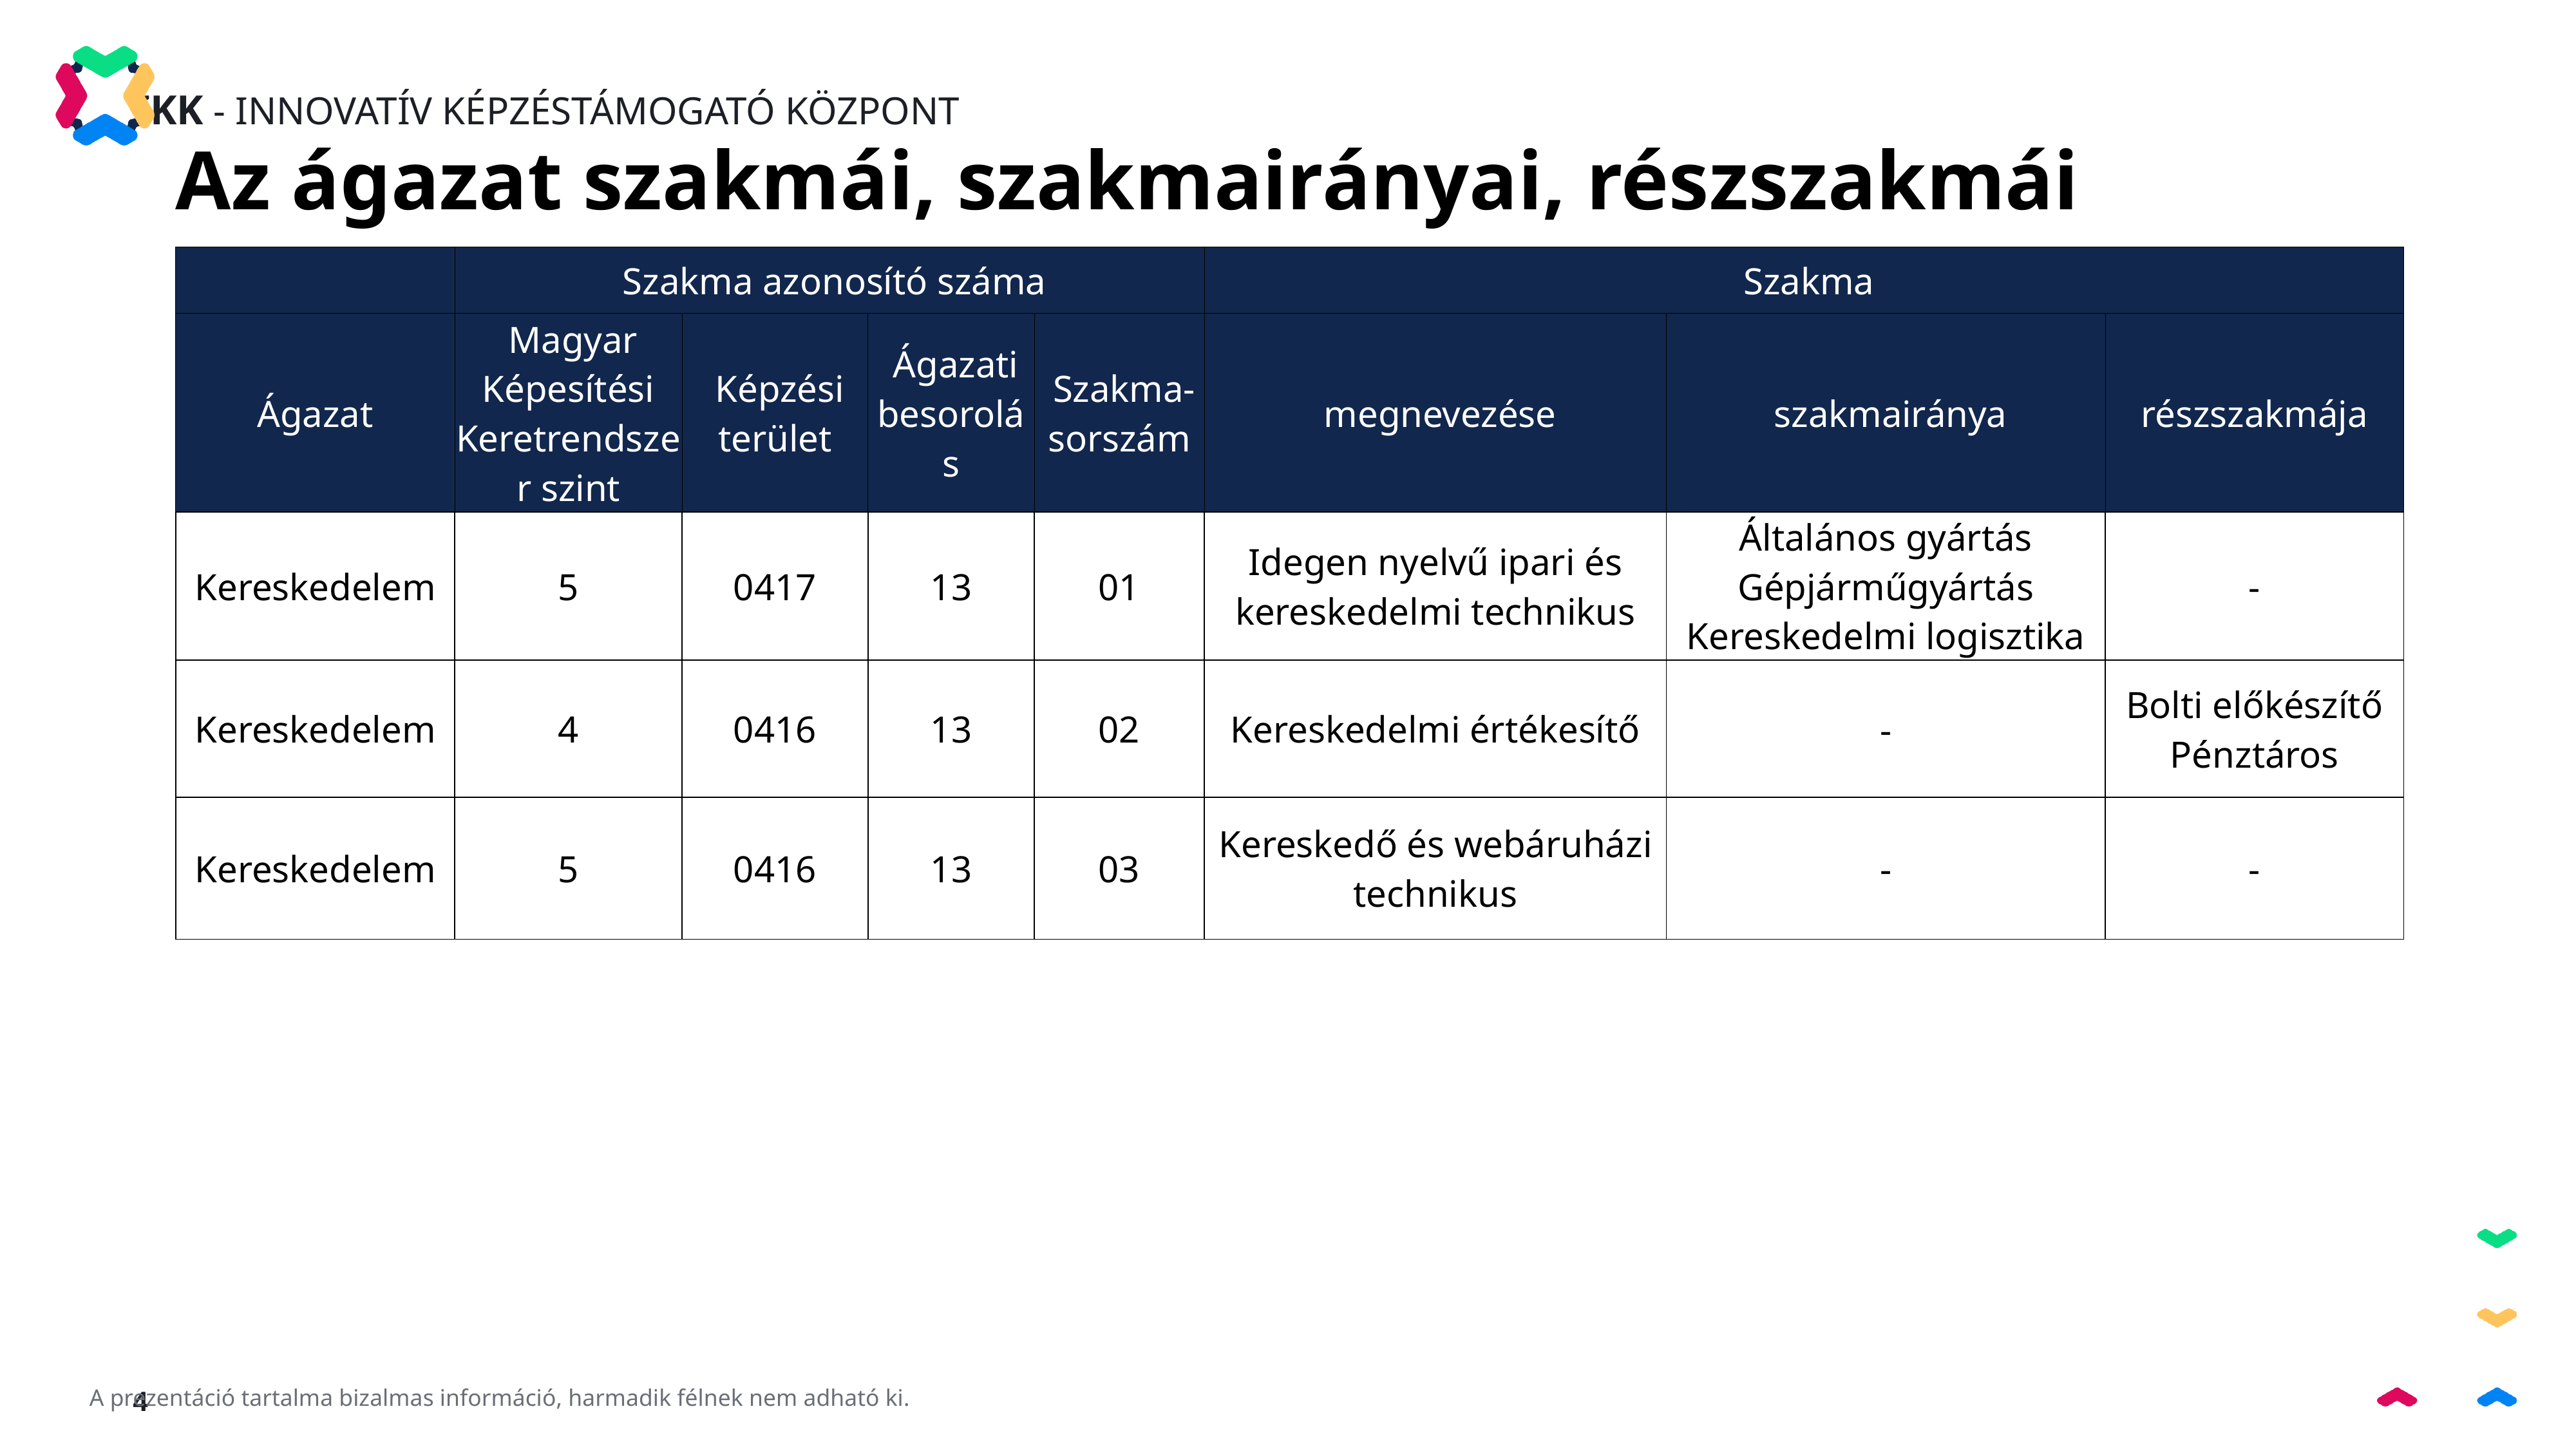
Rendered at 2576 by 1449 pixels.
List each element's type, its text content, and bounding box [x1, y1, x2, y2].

picture [55, 46, 155, 146]
table_cell 5 [455, 513, 681, 659]
table_cell Magyar Képesítési Keretrendszer szint [455, 314, 682, 511]
table_cell 0416 [683, 798, 867, 939]
table_header Szakma [1205, 247, 2403, 313]
table_cell Kereskedelmi értékesítő [1205, 661, 1666, 797]
table_cell - [2106, 513, 2403, 659]
table_cell Idegen nyelvű ipari és kereskedelmi technikus [1205, 513, 1666, 659]
table_cell 0417 [683, 513, 867, 659]
table_cell részszakmája [2106, 314, 2403, 511]
table_cell - [1667, 798, 2105, 939]
table_cell 13 [869, 513, 1034, 659]
table_cell 02 [1035, 661, 1204, 797]
table_cell 01 [1035, 513, 1204, 659]
table_cell - [2106, 798, 2403, 939]
table_cell Képzési terület [683, 314, 867, 511]
table_cell szakmairánya [1667, 314, 2105, 511]
table_cell Kereskedő és webáruházi technikus [1205, 798, 1666, 939]
table_cell 13 [869, 661, 1034, 797]
table_cell - [1667, 661, 2105, 797]
table_cell Kereskedelem [176, 798, 454, 939]
list Az ágazat szakmái, szakmairányai, részszakmái [175, 129, 2336, 222]
table_cell Ágazati besorolás [868, 314, 1034, 511]
table_cell 0416 [683, 661, 867, 797]
table_cell Ágazat [176, 314, 455, 511]
table_cell Bolti előkészítő Pénztáros [2106, 661, 2403, 797]
table_header Szakma azonosító száma [455, 247, 1204, 313]
table_cell 5 [455, 798, 681, 939]
table_cell 13 [869, 798, 1034, 939]
table_cell 03 [1035, 798, 1204, 939]
table_cell Kereskedelem [176, 661, 454, 797]
table_cell Kereskedelem [176, 513, 454, 659]
table_header [176, 247, 455, 313]
picture [2377, 1229, 2517, 1406]
table_cell megnevezése [1205, 314, 1666, 511]
table_cell 4 [455, 661, 681, 797]
table_cell Szakma-sorszám [1035, 314, 1204, 511]
table_cell Általános gyártás Gépjárműgyártás Kereskedelmi logisztika [1667, 513, 2105, 659]
